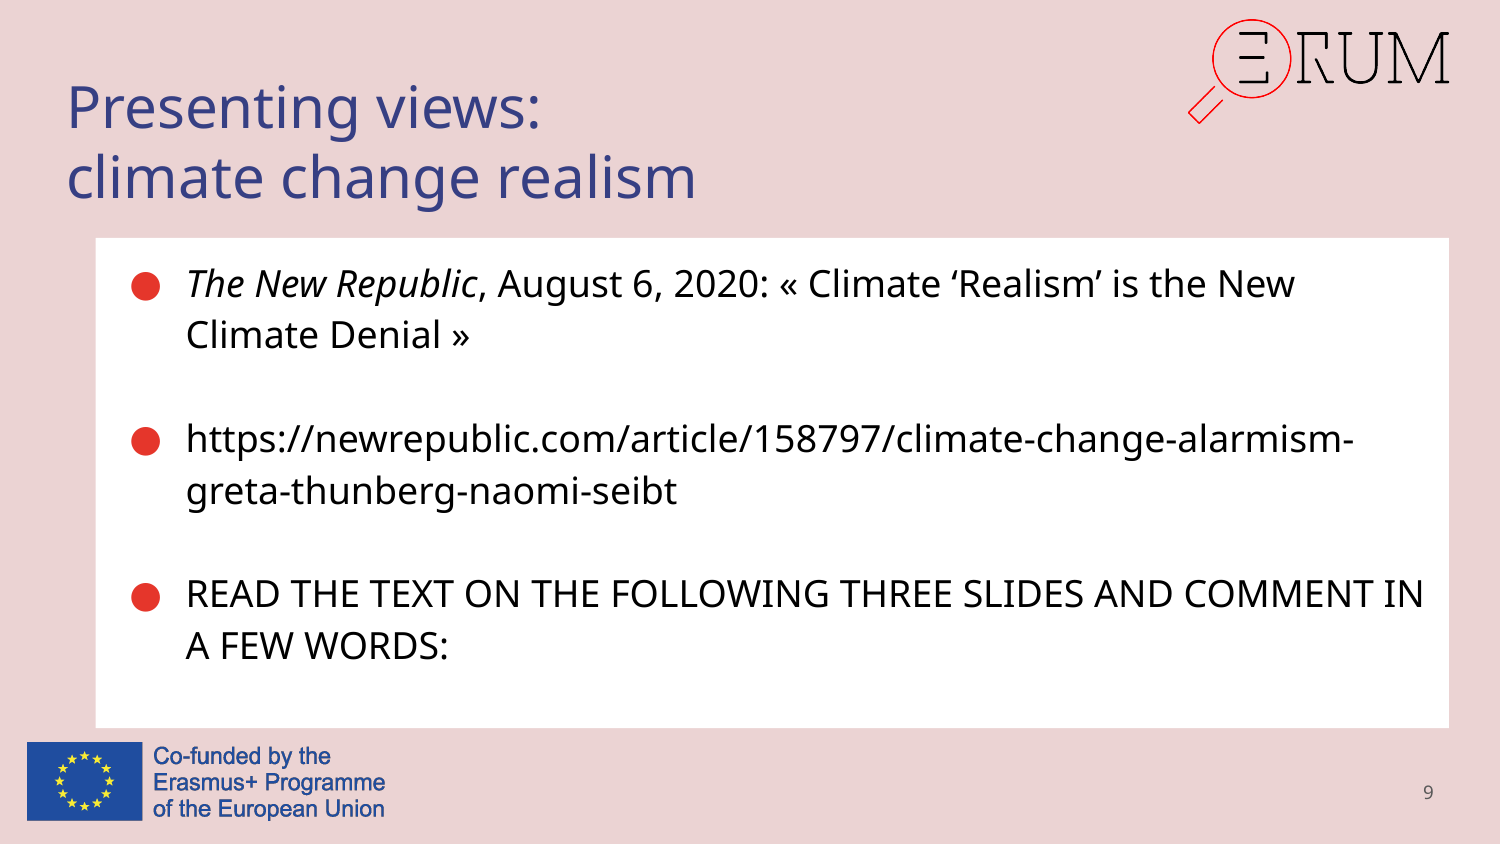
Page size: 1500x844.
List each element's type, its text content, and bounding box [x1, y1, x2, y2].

picture [27, 742, 385, 821]
title Presenting views: climate change realism [51, 55, 1168, 150]
list The New Republic, August 6, 2020: « Climate ‘Realism’ is the New Climate Denial » https://newrepublic.com/article/158797/climate-change-alarmism-greta-thunberg-naomi-seibt READ THE TEXT ON THE FOLLOWING THREE SLIDES AND COMMENT IN A FEW WORDS: [95, 237, 1449, 729]
slide_number 9 [1358, 761, 1449, 826]
picture [1136, 0, 1500, 137]
